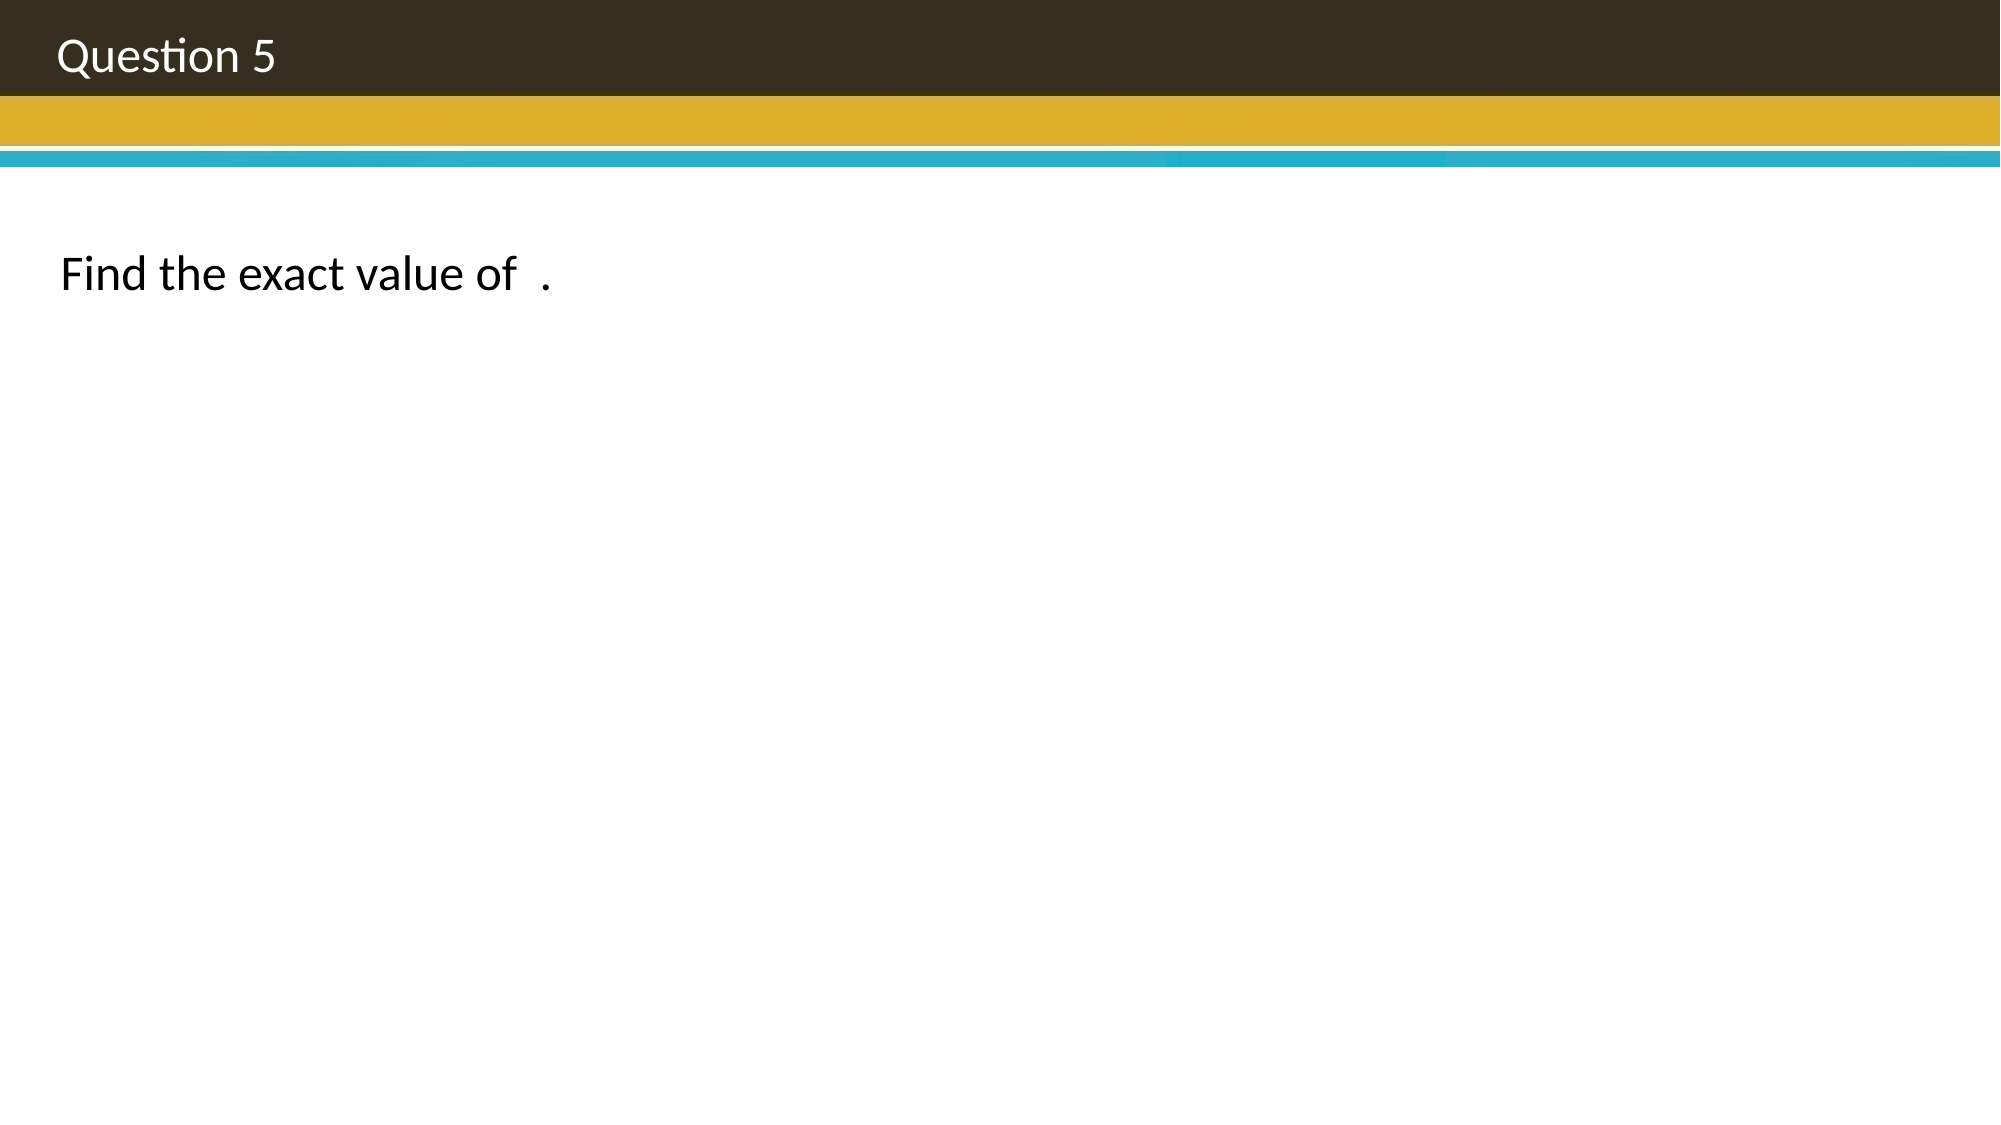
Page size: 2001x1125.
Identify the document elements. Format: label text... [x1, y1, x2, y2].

picture [0, 0, 2000, 167]
text_box Question 5 [41, 14, 293, 90]
